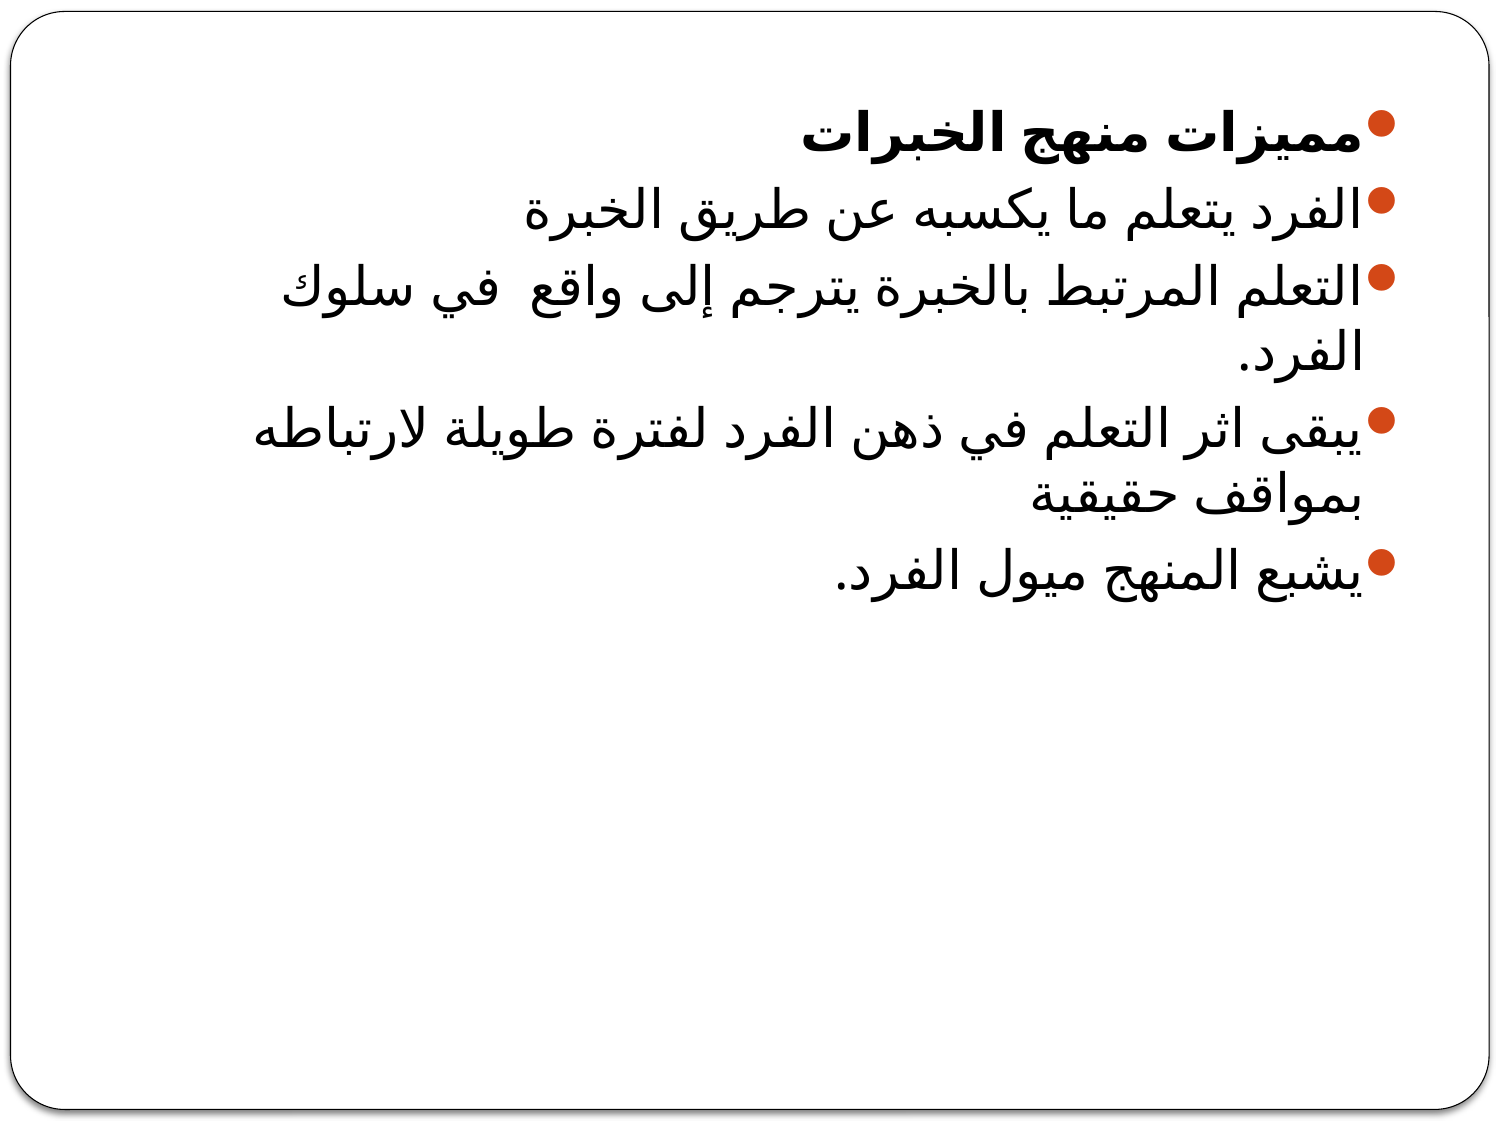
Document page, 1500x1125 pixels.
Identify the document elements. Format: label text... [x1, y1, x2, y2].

list مميزات منهج الخبرات الفرد يتعلم ما يكسبه عن طريق الخبرة التعلم المرتبط بالخبرة يترجم إلى واقع في سلوك الفرد. يبقى اثر التعلم في ذهن الفرد لفترة طويلة لارتباطه بمواقف حقيقية يشبع المنهج ميول الفرد. [150, 90, 1425, 840]
